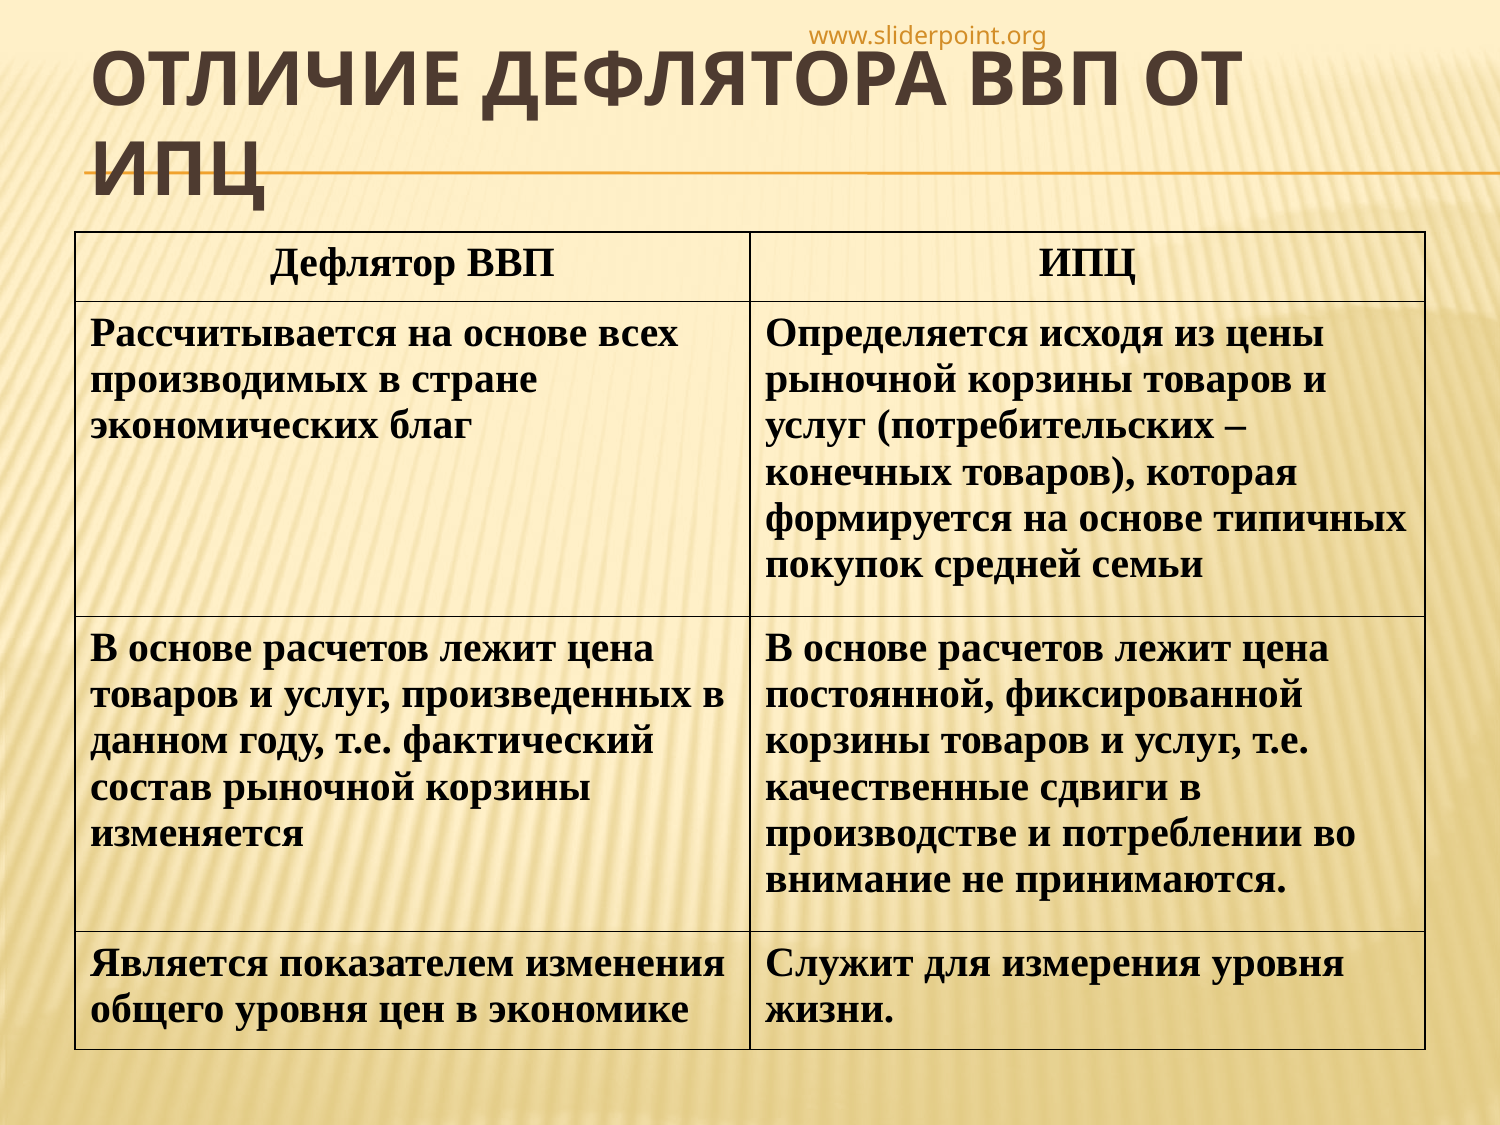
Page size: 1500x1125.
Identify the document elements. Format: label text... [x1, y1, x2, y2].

table_cell Является показателем изменения общего уровня цен в экономике [76, 932, 749, 1049]
table_cell Служит для измерения уровня жизни. [751, 932, 1424, 1049]
table_cell Рассчитывается на основе всех производимых в стране экономических благ [76, 302, 749, 616]
footer www.sliderpoint.org [512, 12, 1063, 60]
table_cell В основе расчетов лежит цена постоянной, фиксированной корзины товаров и услуг, т.е. качественные сдвиги в производстве и потреблении во внимание не принимаются. [751, 617, 1424, 931]
table_cell Определяется исходя из цены рыночной корзины товаров и услуг (потребительских – конечных товаров), которая формируется на основе типичных покупок средней семьи [751, 302, 1424, 616]
table_cell В основе расчетов лежит цена товаров и услуг, произведенных в данном году, т.е. фактический состав рыночной корзины изменяется [76, 617, 749, 931]
table_header ИПЦ [751, 233, 1424, 301]
table_header Дефлятор ВВП [76, 233, 749, 301]
title Отличие дефлятора ВВП от ИПЦ [75, 45, 1425, 197]
